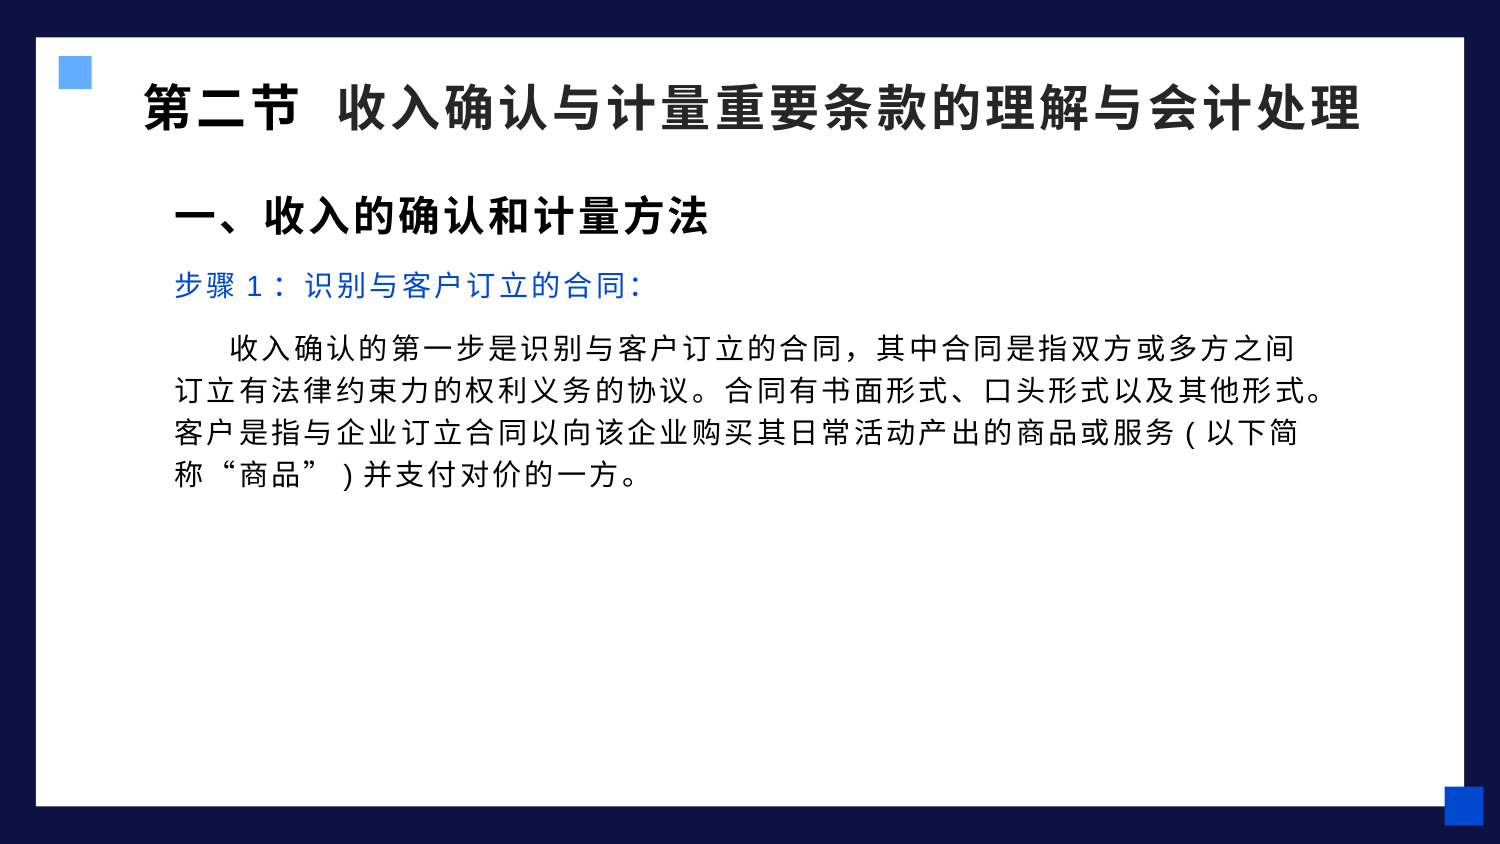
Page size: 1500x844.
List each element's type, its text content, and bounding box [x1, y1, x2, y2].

title 第二节 收入确认与计量重要条款的理解与会计处理 [99, 55, 1401, 146]
list 一、收入的确认和计量方法 步骤1：识别与客户订立的合同： 收入确认的第一步是识别与客户订立的合同，其中合同是指双方或多方之间订立有法律约束力的权利义务的协议。合同有书面形式、口头形式以及其他形式。客户是指与企业订立合同以向该企业购买其日常活动产出的商品或服务(以下简称“商品”)并支付对价的一方。 [157, 179, 1343, 605]
